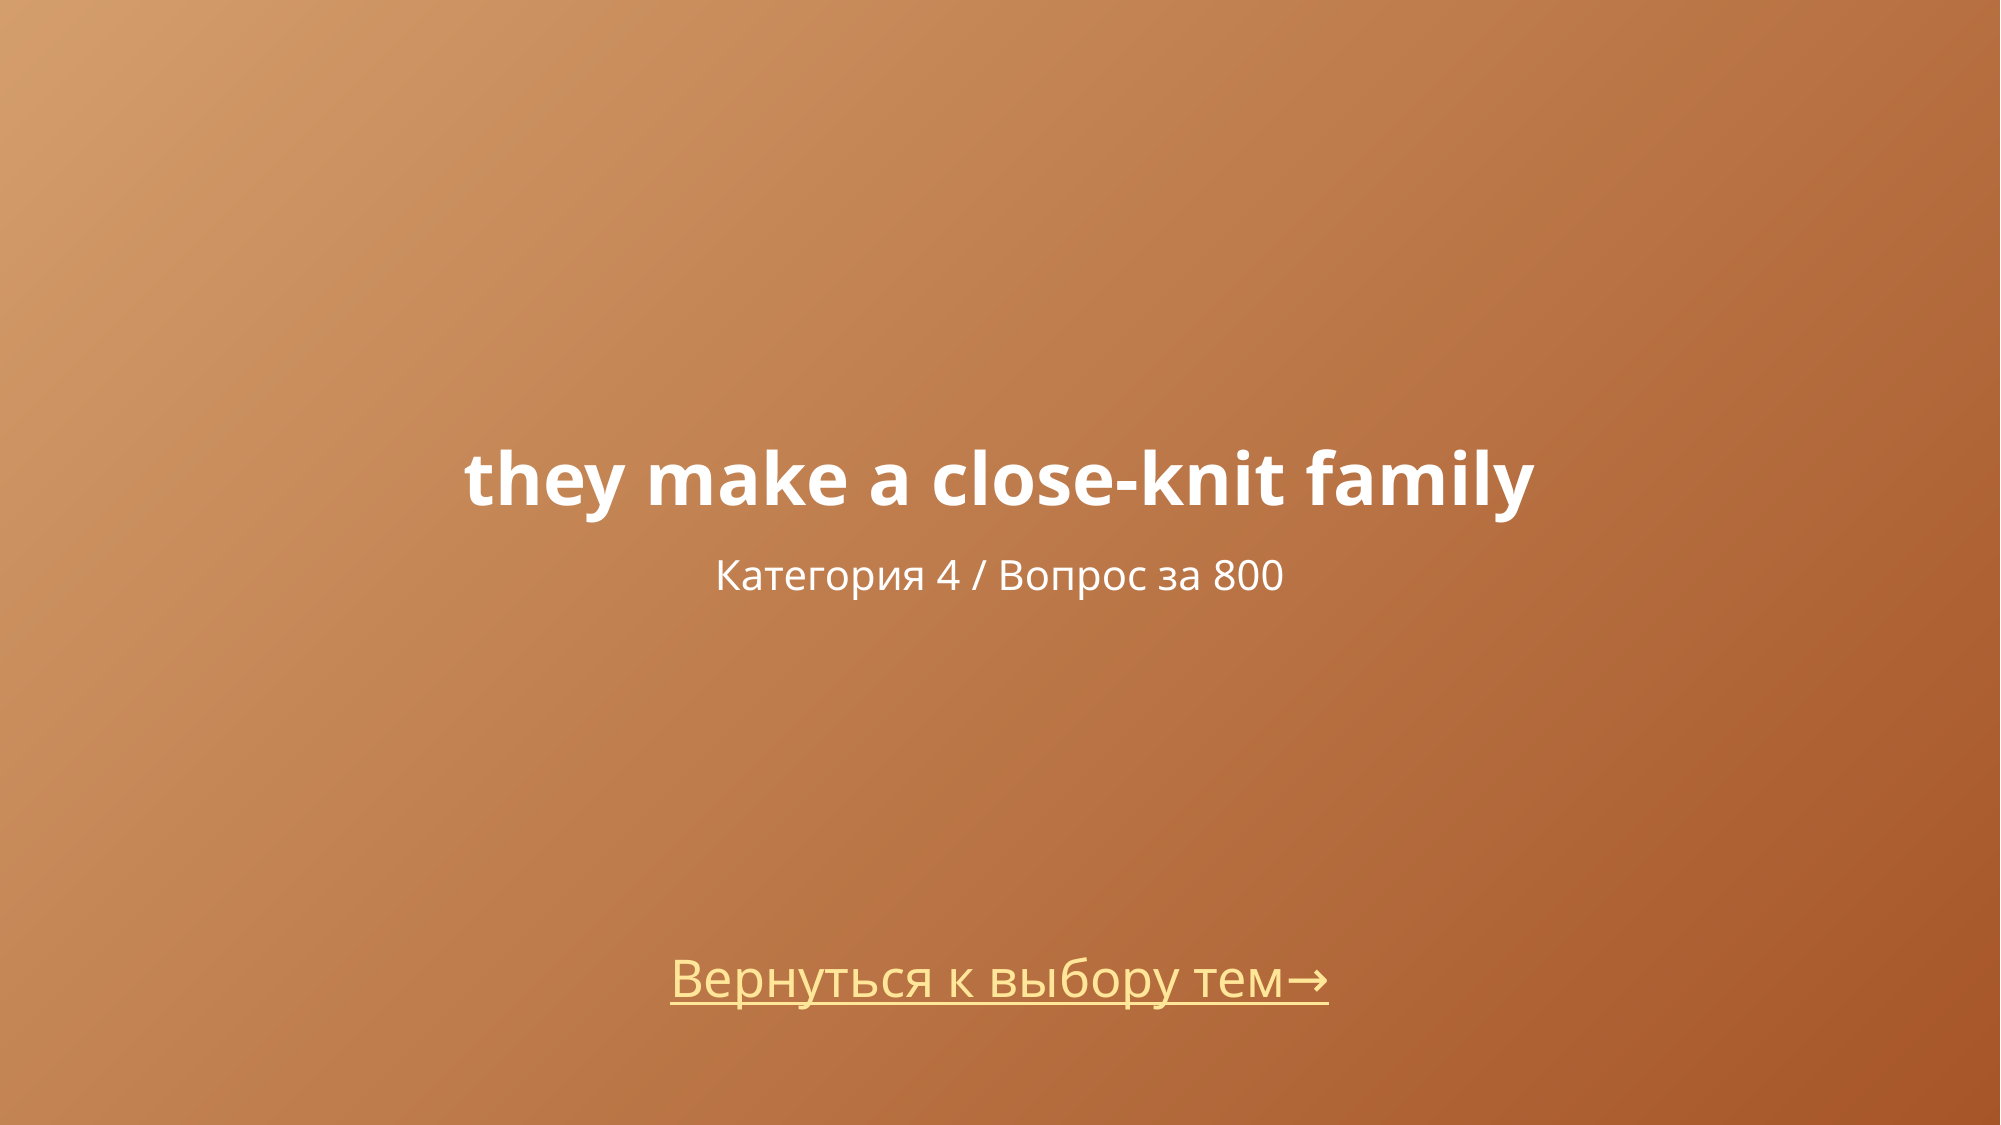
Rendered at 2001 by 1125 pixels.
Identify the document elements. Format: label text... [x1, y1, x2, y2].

text_box Вернуться к выбору тем→ [655, 938, 1345, 1016]
title they make a close-knit family Категория 4 / Вопрос за 800 [117, 396, 1883, 646]
